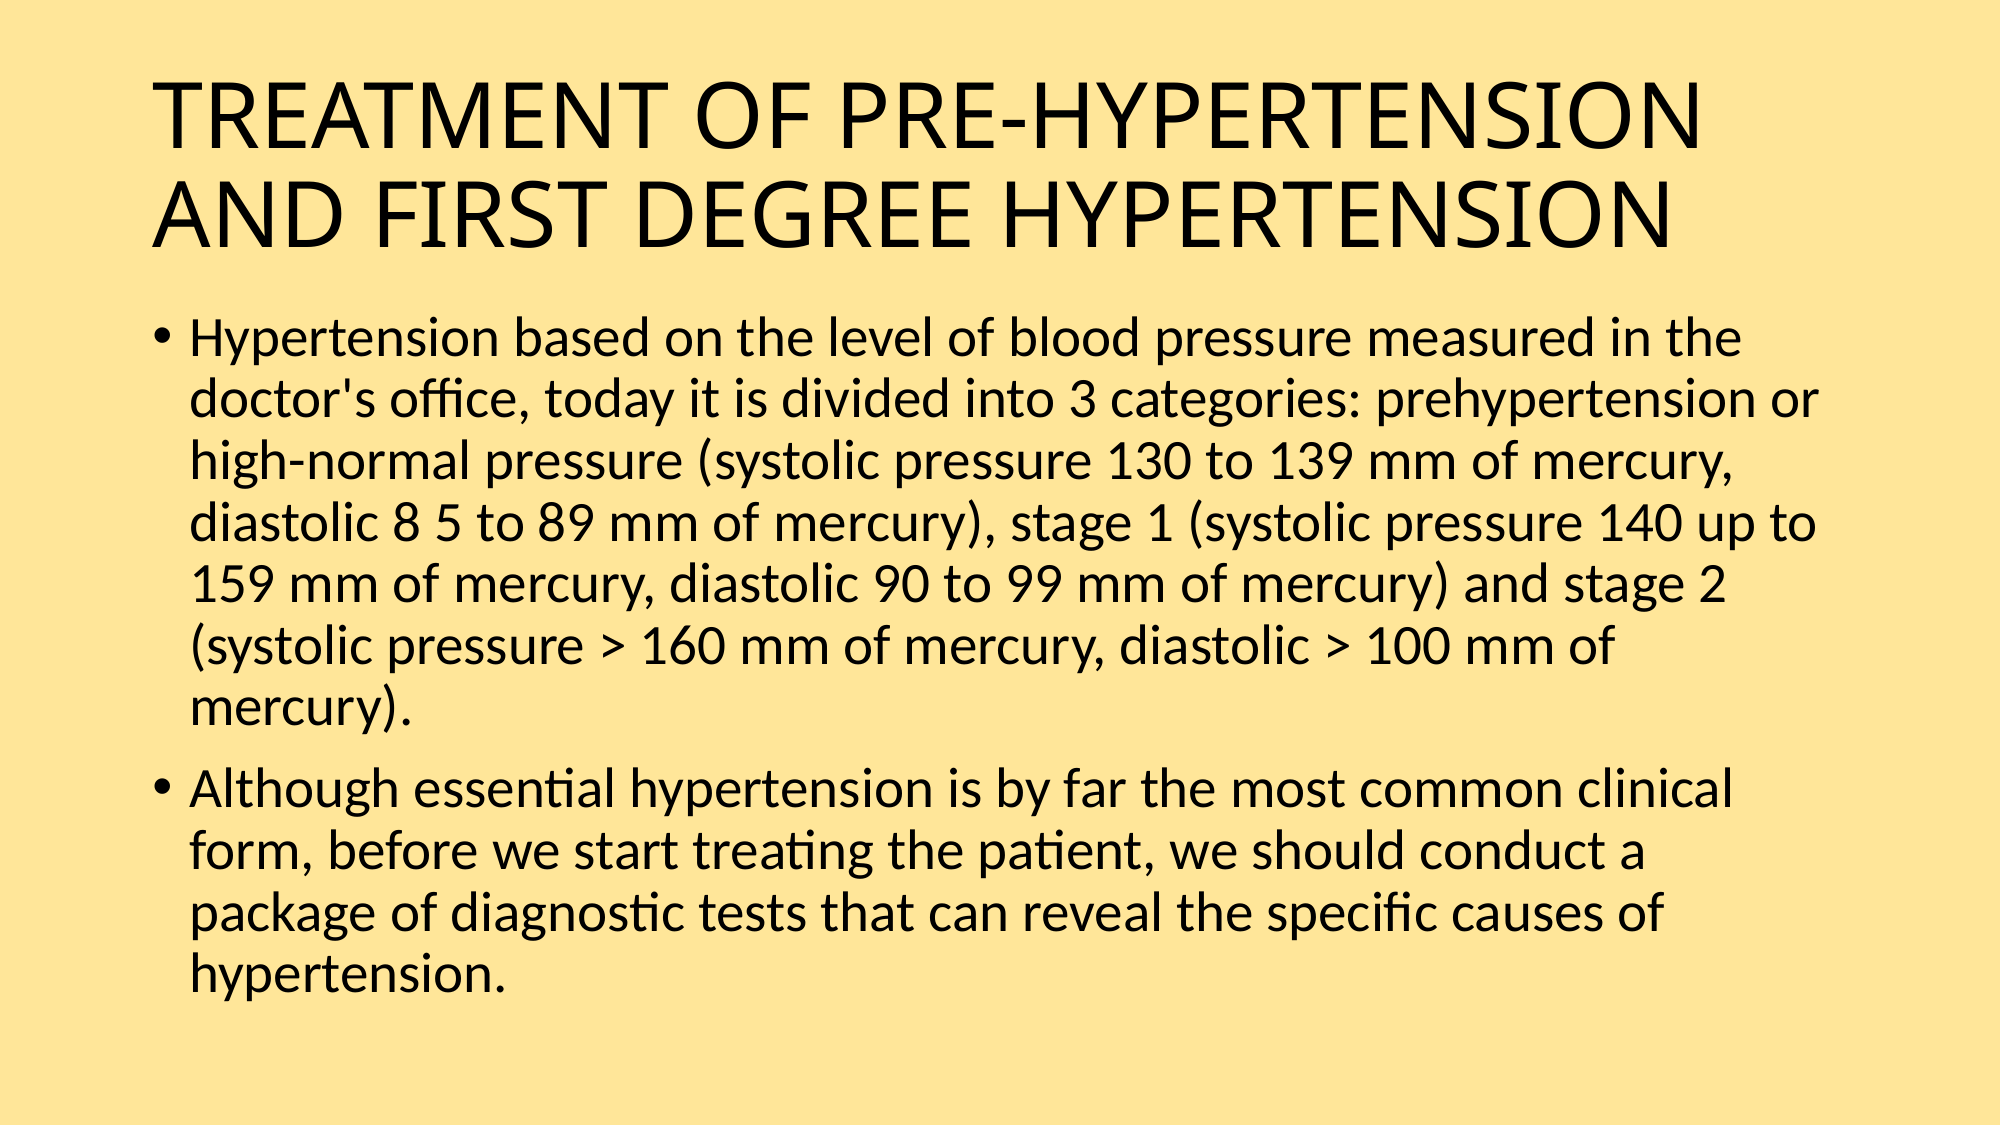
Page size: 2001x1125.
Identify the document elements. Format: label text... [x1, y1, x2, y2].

list Hypertension based on the level of blood pressure measured in the doctor's office, today it is divided into 3 categories: prehypertension or high-normal pressure (systolic pressure 130 to 139 mm of mercury, diastolic 8 5 to 89 mm of mercury), stage 1 (systolic pressure 140 up to 159 mm of mercury, diastolic 90 to 99 mm of mercury) and stage 2 (systolic pressure > 160 mm of mercury, diastolic > 100 mm of mercury). Although essential hypertension is by far the most common clinical form, before we start treating the patient, we should conduct a package of diagnostic tests that can reveal the specific causes of hypertension. [137, 299, 1863, 1014]
title TREATMENT OF PRE-HYPERTENSION AND FIRST DEGREE HYPERTENSION [137, 59, 1863, 278]
